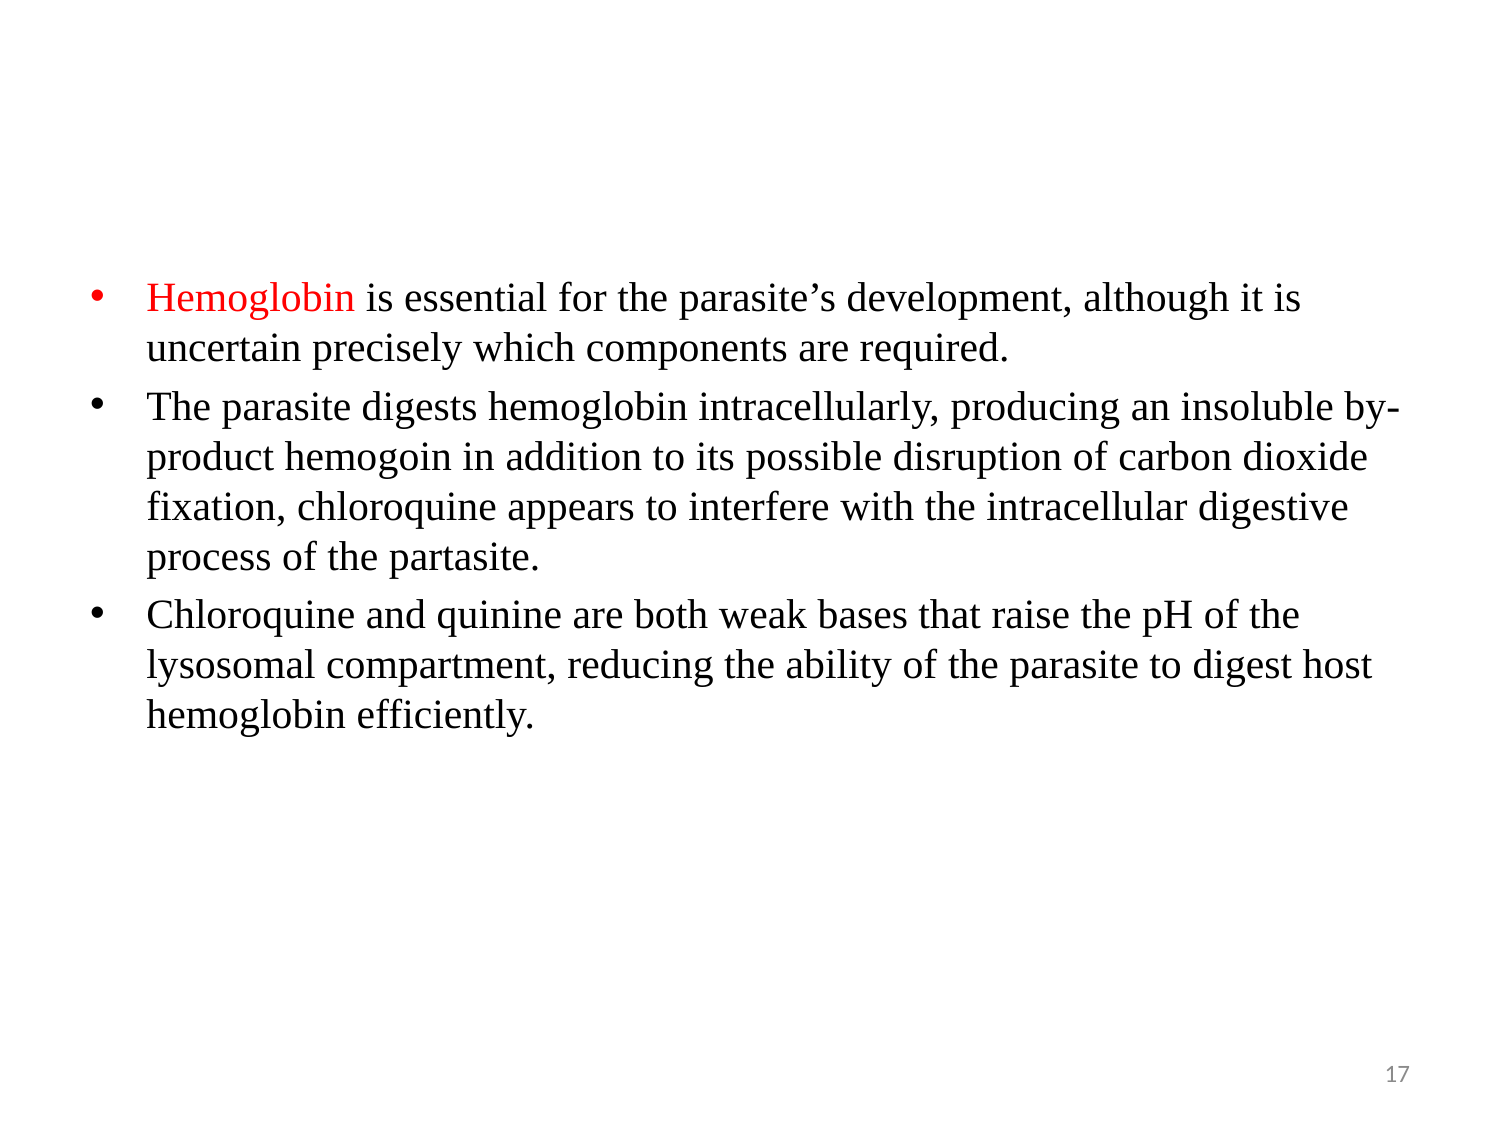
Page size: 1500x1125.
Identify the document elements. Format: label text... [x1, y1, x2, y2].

list Hemoglobin is essential for the parasite’s development, although it is uncertain precisely which components are required. The parasite digests hemoglobin intracellularly, producing an insoluble by-product hemogoin in addition to its possible disruption of carbon dioxide fixation, chloroquine appears to interfere with the intracellular digestive process of the partasite. Chloroquine and quinine are both weak bases that raise the pH of the lysosomal compartment, reducing the ability of the parasite to digest host hemoglobin efficiently. [75, 262, 1425, 1005]
slide_number 17 [1074, 1042, 1425, 1103]
